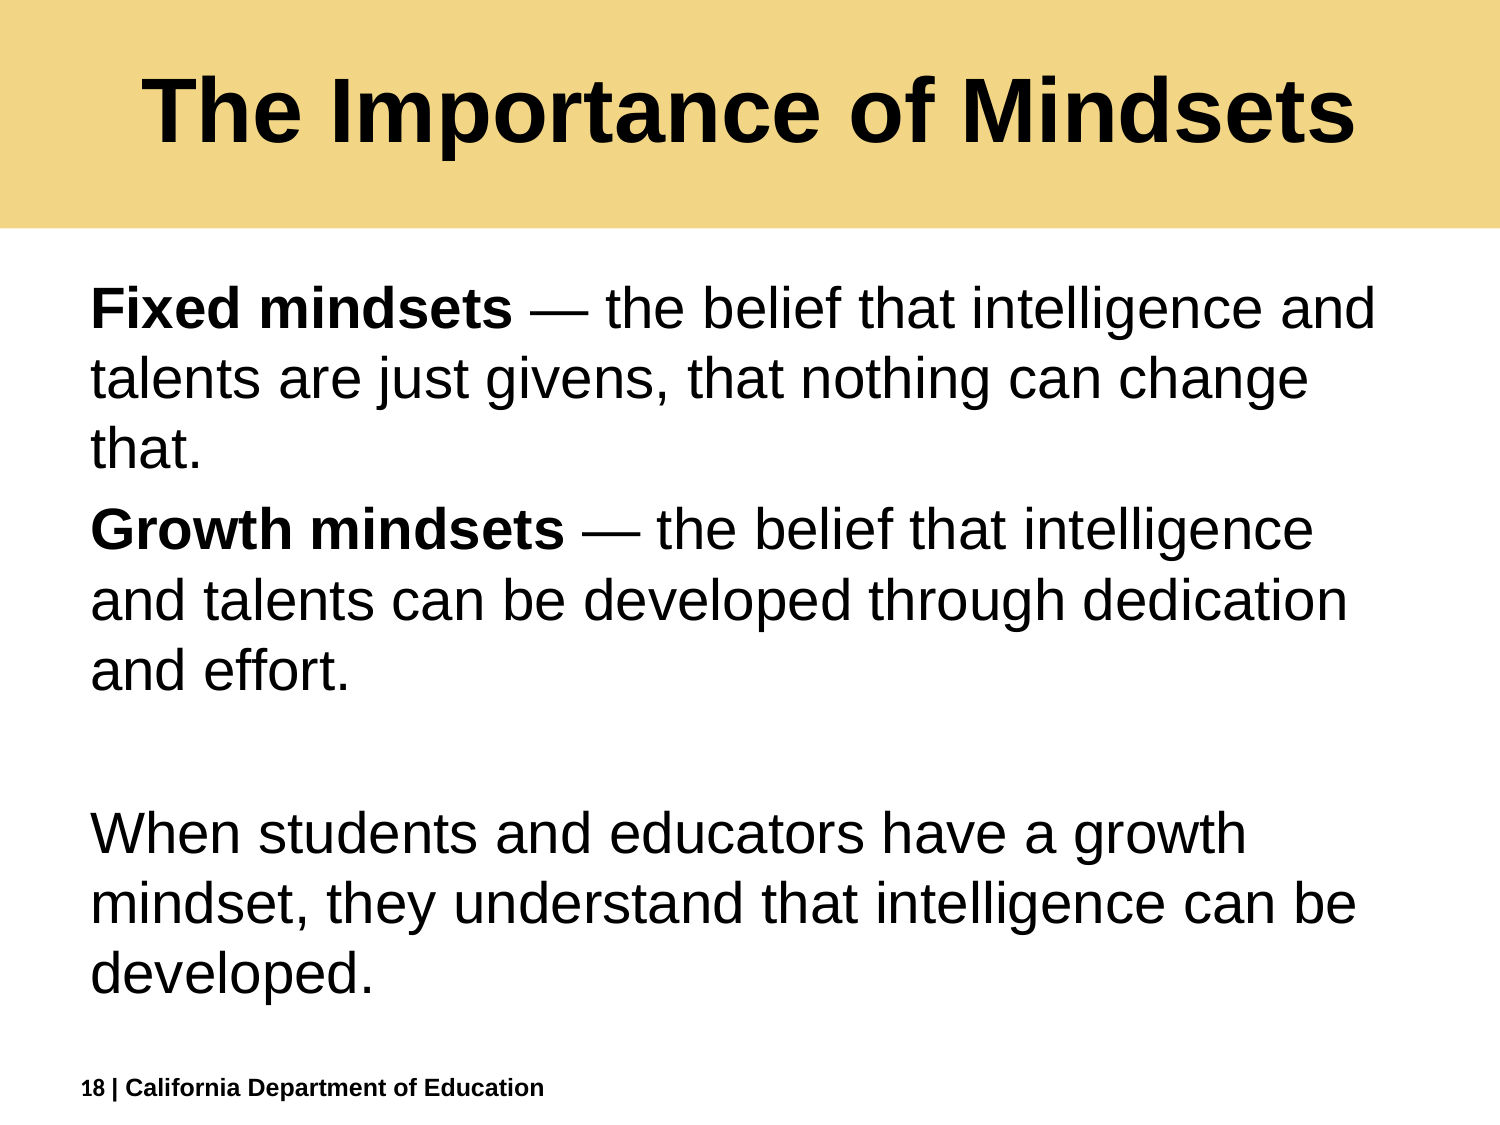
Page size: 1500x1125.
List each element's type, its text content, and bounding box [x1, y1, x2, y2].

slide_number 18 [55, 1064, 121, 1124]
title The Importance of Mindsets [74, 11, 1426, 200]
footer | California Department of Education [121, 1064, 699, 1124]
list Fixed mindsets — the belief that intelligence and talents are just givens, that nothing can change that. Growth mindsets — the belief that intelligence and talents can be developed through dedication and effort. When students and educators have a growth mindset, they understand that intelligence can be developed. [74, 262, 1426, 1054]
